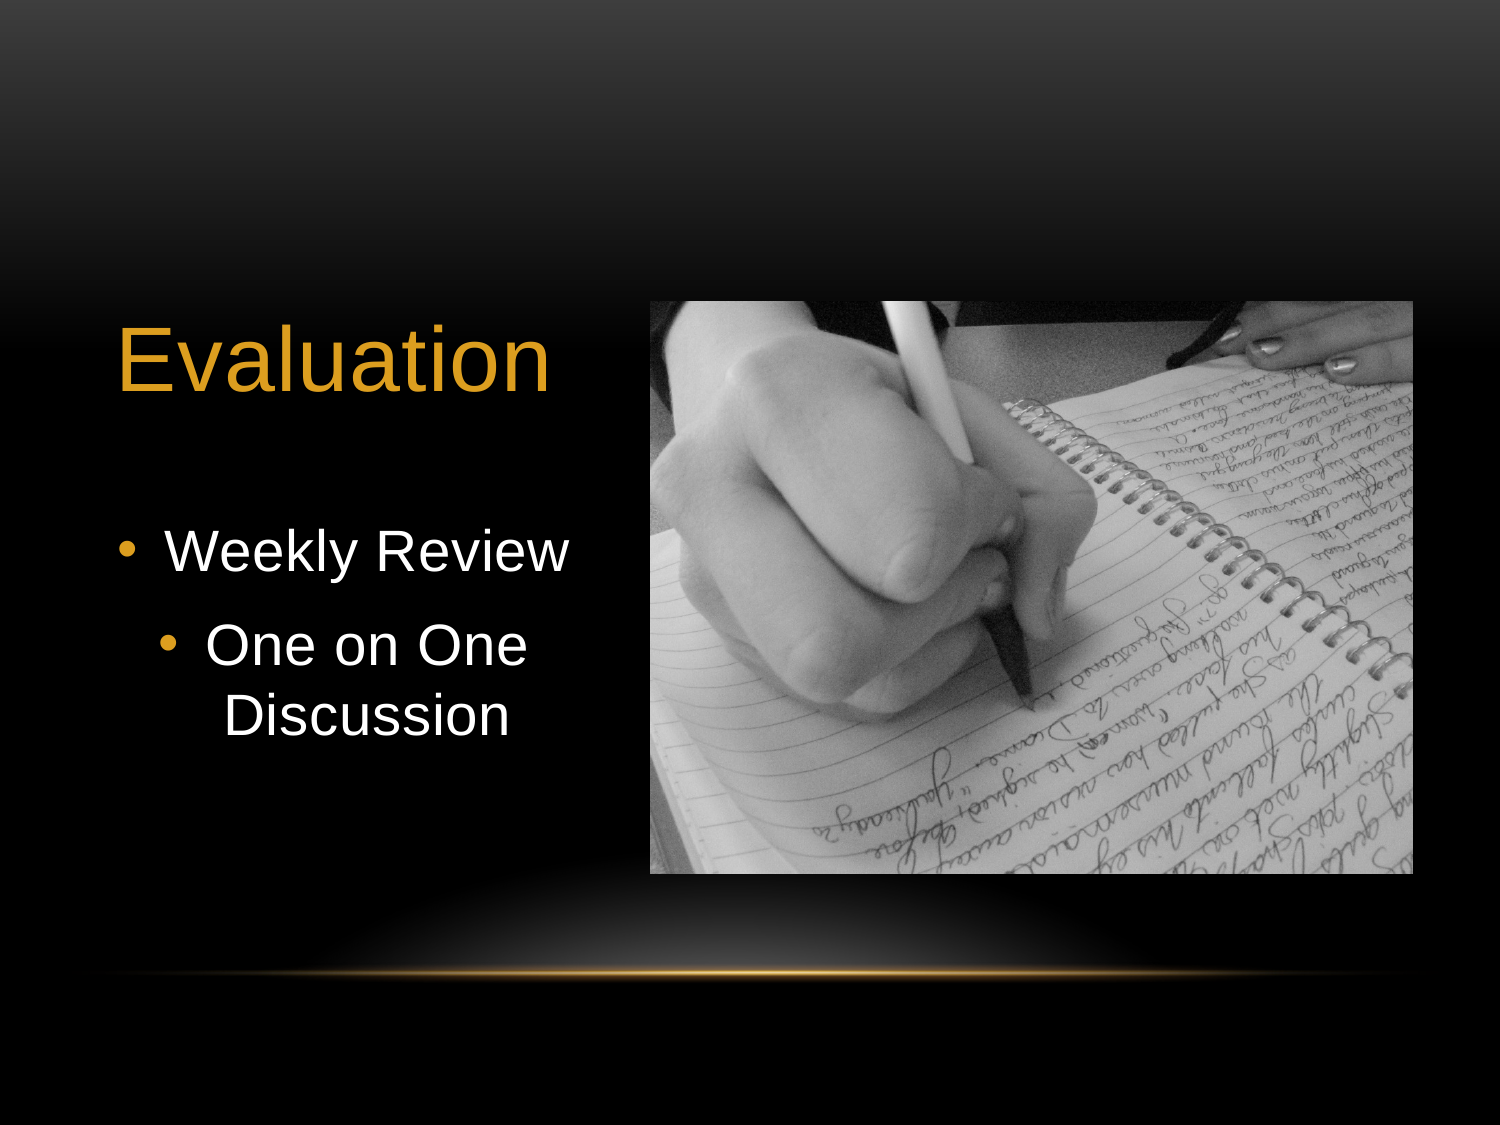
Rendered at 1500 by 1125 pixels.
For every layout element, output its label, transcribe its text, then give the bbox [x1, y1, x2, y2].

picture [0, 0, 1500, 1125]
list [649, 301, 1413, 874]
title Evaluation [100, 237, 588, 417]
list Weekly Review One on One Discussion [100, 417, 588, 938]
